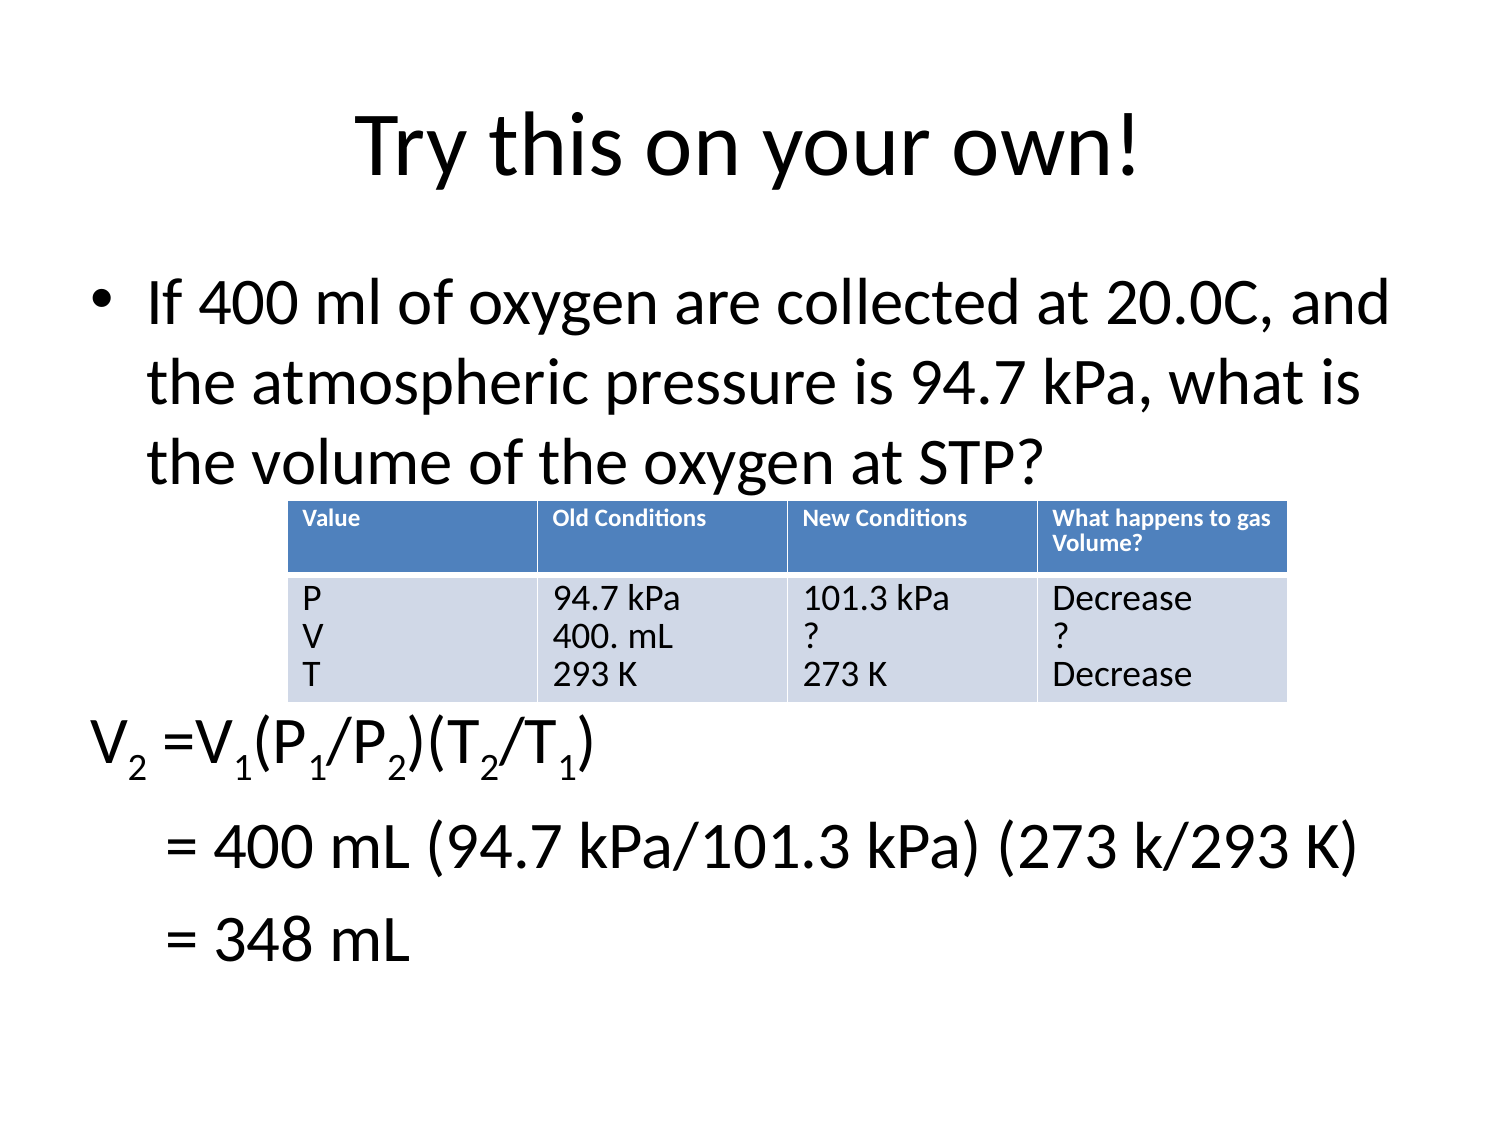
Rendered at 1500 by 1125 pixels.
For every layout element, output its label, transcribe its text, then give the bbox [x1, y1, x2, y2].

table_header What happens to gas Volume? [1038, 501, 1287, 572]
table_cell 94.7 kPa 400. mL 293 K [538, 578, 787, 702]
list If 400 ml of oxygen are collected at 20.0C, and the atmospheric pressure is 94.7 kPa, what is the volume of the oxygen at STP? V2 =V1(P1/P2)(T2/T1) = 400 mL (94.7 kPa/101.3 kPa) (273 k/293 K) = 348 mL [75, 249, 1425, 1005]
table_cell Decrease ? Decrease [1038, 578, 1287, 702]
title Try this on your own! [75, 45, 1425, 233]
table_header New Conditions [788, 501, 1037, 572]
table_cell 101.3 kPa ? 273 K [788, 578, 1037, 702]
table_header Old Conditions [538, 501, 787, 572]
table_cell P V T [288, 578, 537, 702]
table_header Value [288, 501, 537, 572]
